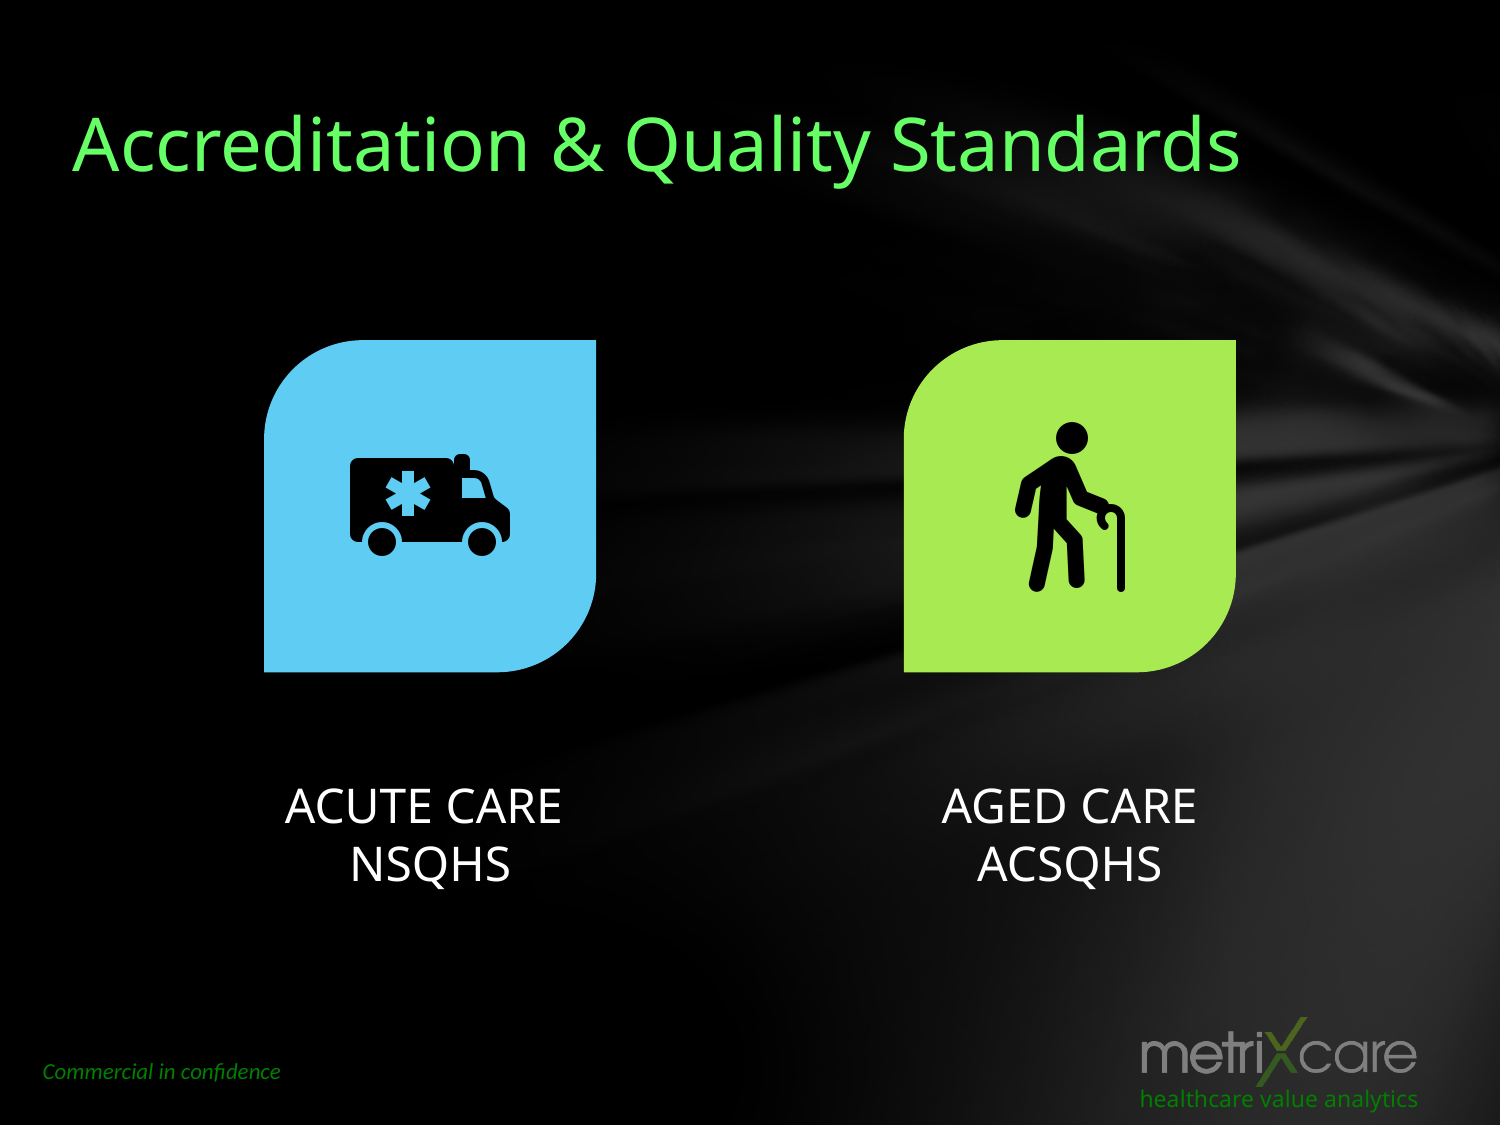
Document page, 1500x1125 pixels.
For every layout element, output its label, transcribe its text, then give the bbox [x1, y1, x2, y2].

picture [1118, 1011, 1440, 1094]
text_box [79, 337, 1421, 897]
title Accreditation & Quality Standards [57, 19, 1318, 195]
